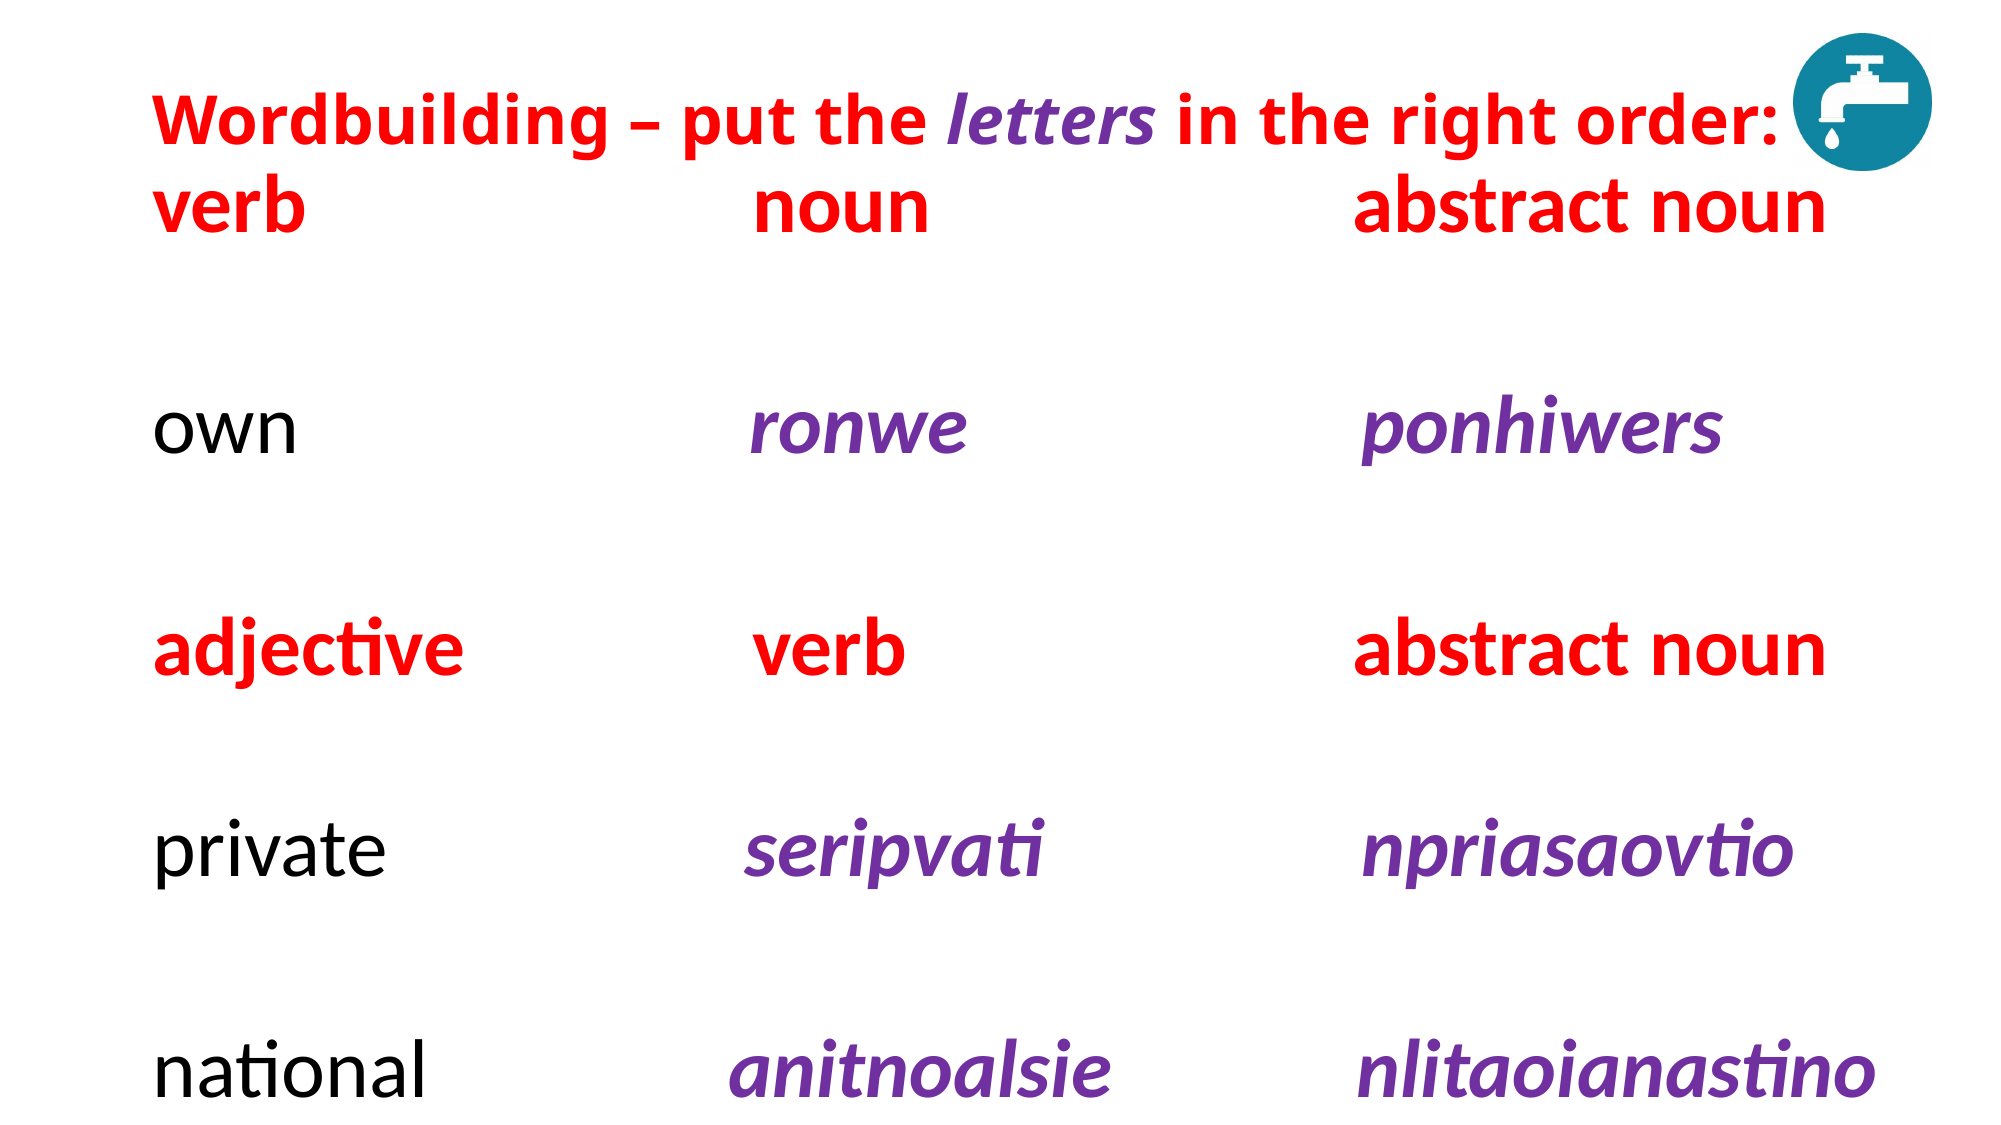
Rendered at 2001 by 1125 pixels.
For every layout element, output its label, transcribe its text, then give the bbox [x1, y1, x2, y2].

title Wordbuilding – put the letters in the right order: [137, 59, 1793, 153]
list verb noun abstract noun own ronwe ponhiwers adjective verb abstract noun private seripvati npriasaovtio national anitnoalsie nlitaoianastino [137, 153, 1953, 1125]
picture [1793, 33, 1932, 172]
